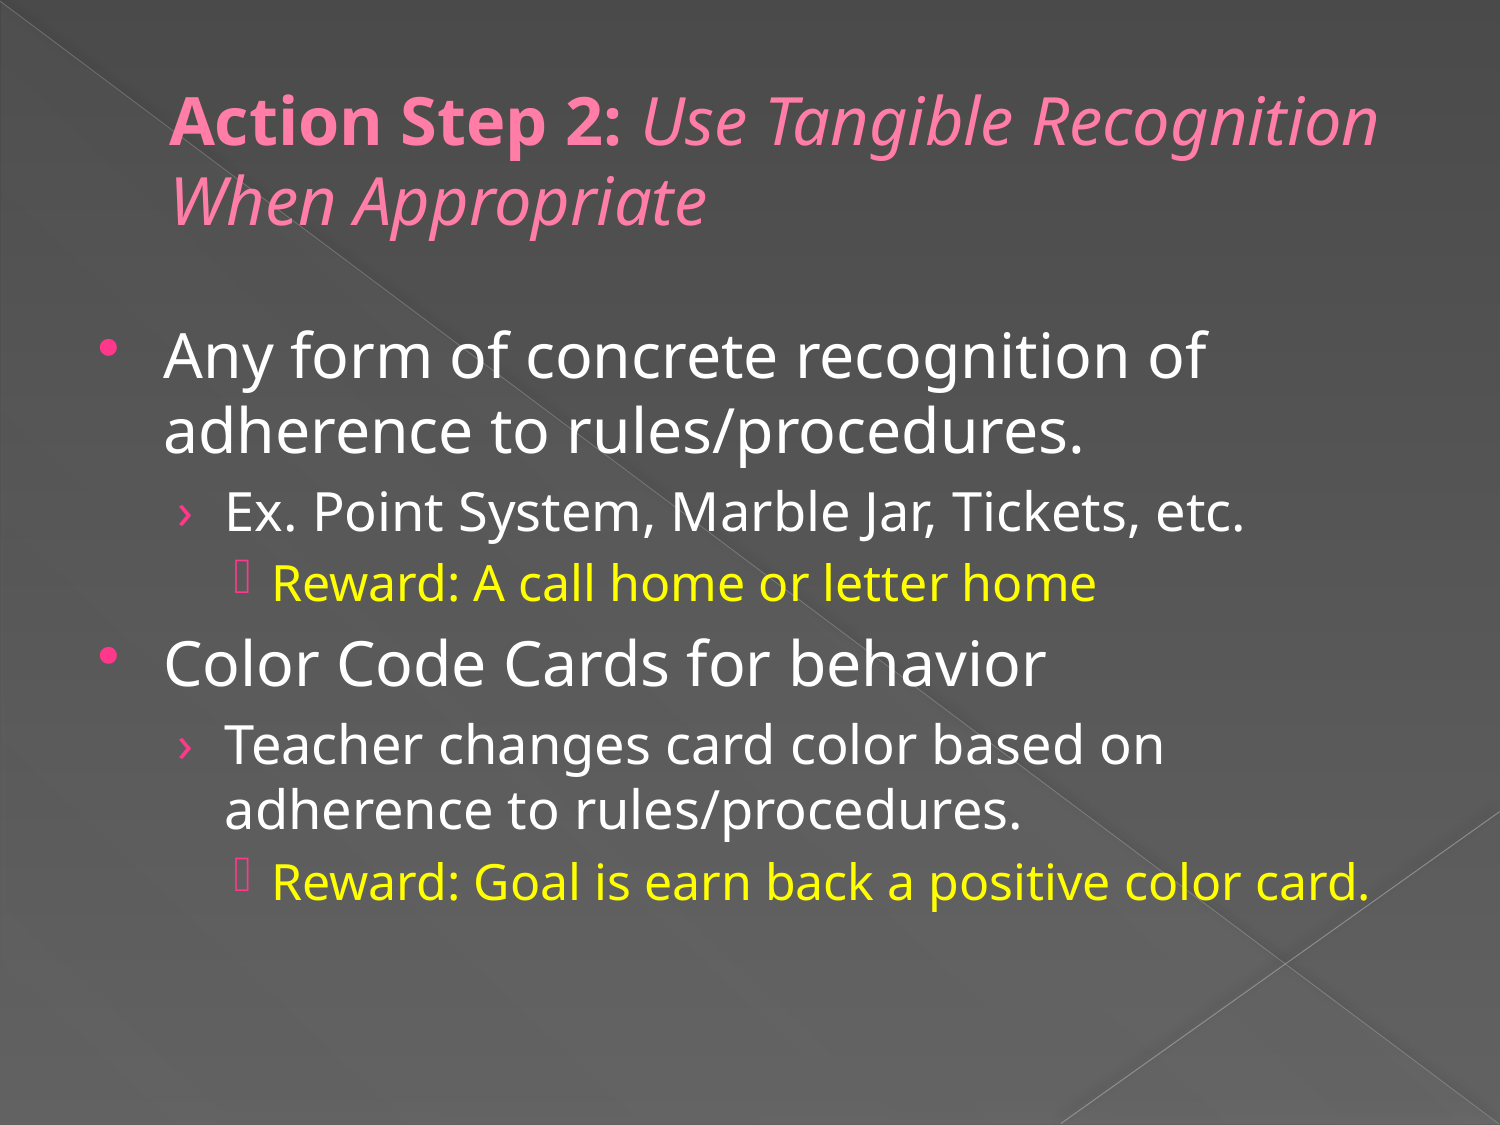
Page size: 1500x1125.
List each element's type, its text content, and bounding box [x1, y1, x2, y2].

list Any form of concrete recognition of adherence to rules/procedures. Ex. Point System, Marble Jar, Tickets, etc. Reward: A call home or letter home Color Code Cards for behavior Teacher changes card color based on adherence to rules/procedures. Reward: Goal is earn back a positive color card. [75, 308, 1425, 1059]
title Action Step 2: Use Tangible Recognition When Appropriate [75, 43, 1425, 274]
